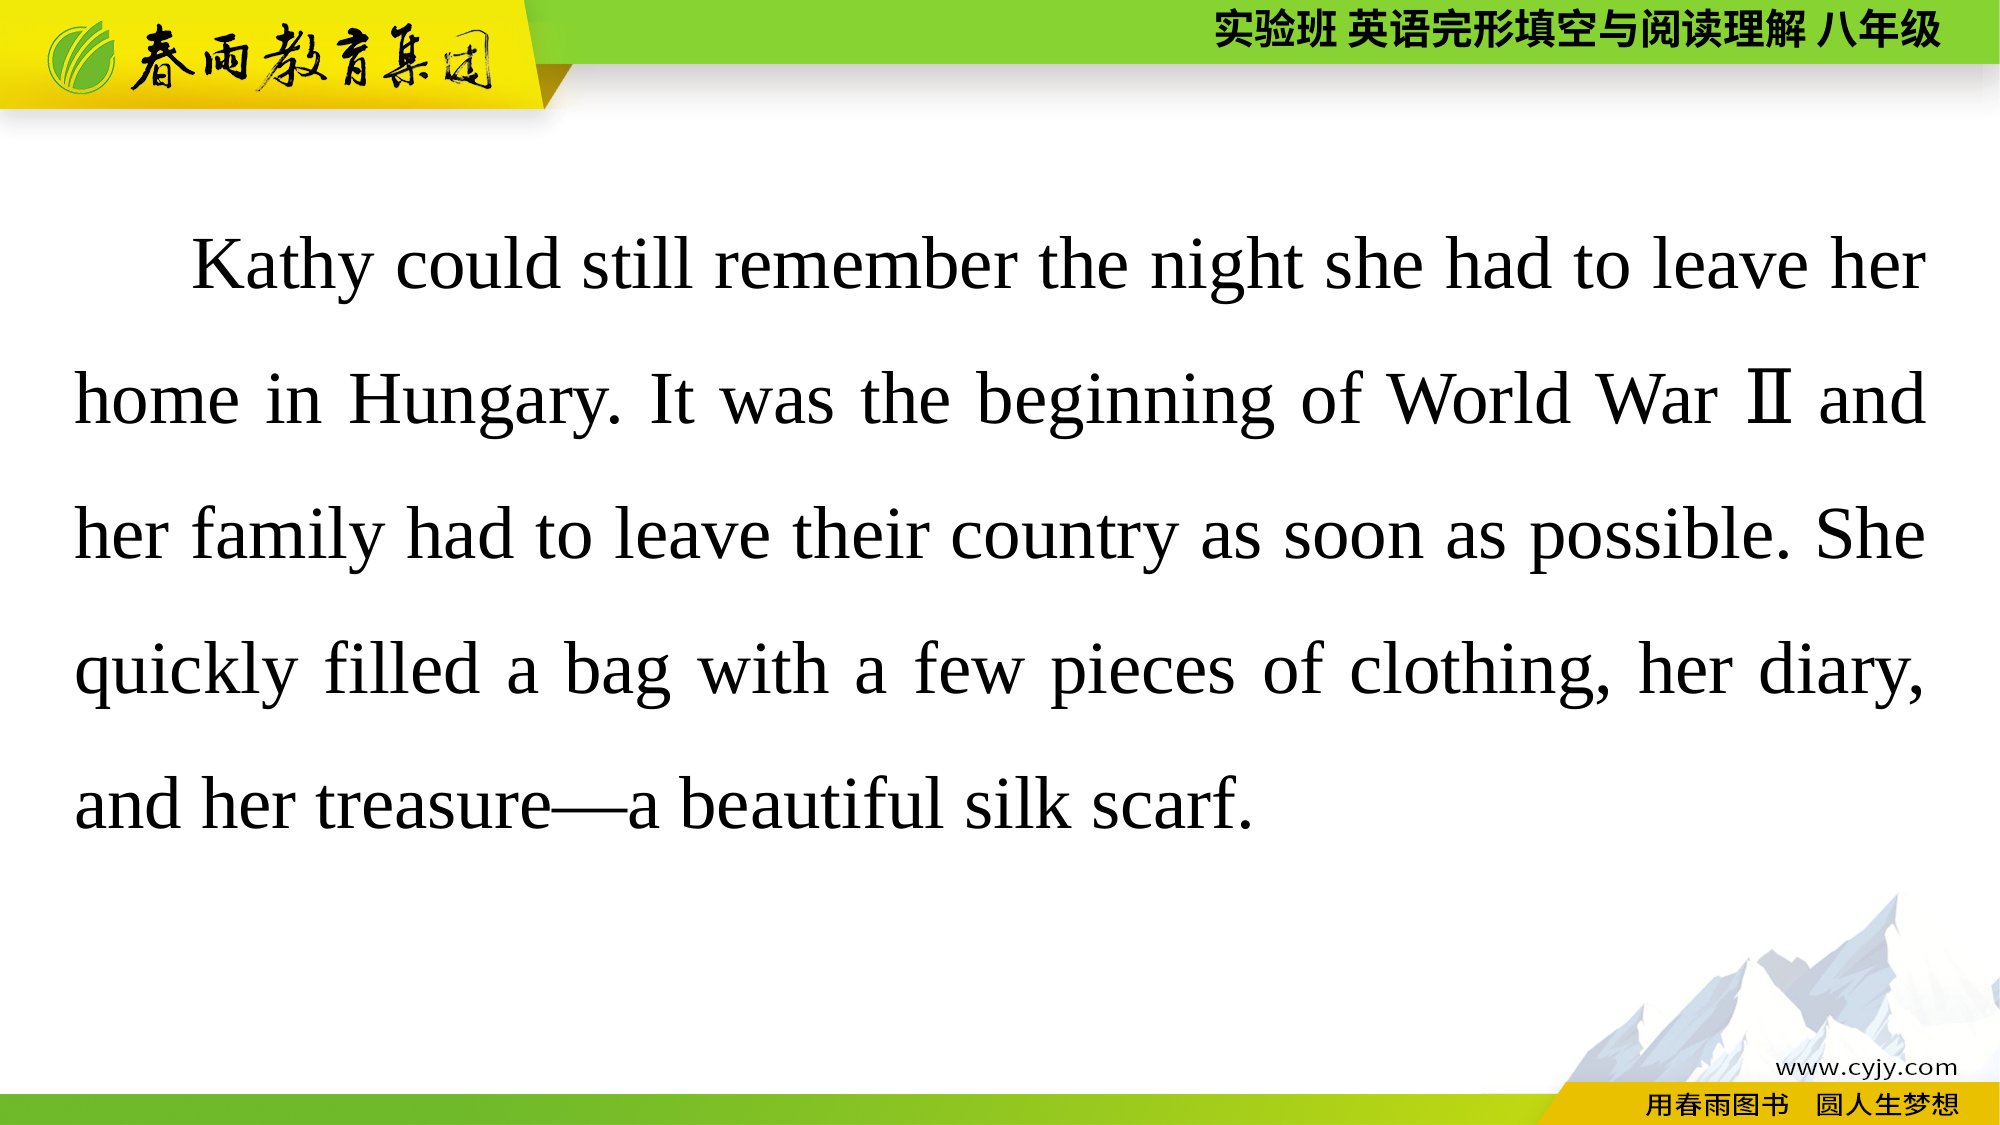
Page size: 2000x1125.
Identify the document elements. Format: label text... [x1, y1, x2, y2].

picture [0, 0, 2000, 1125]
list Kathy could still remember the night she had to leave her home in Hungary. It was the beginning of World War Ⅱ and her family had to leave their country as soon as possible. She quickly filled a bag with a few pieces of clothing, her diary, and her treasure—a beautiful silk scarf. [59, 160, 1944, 858]
